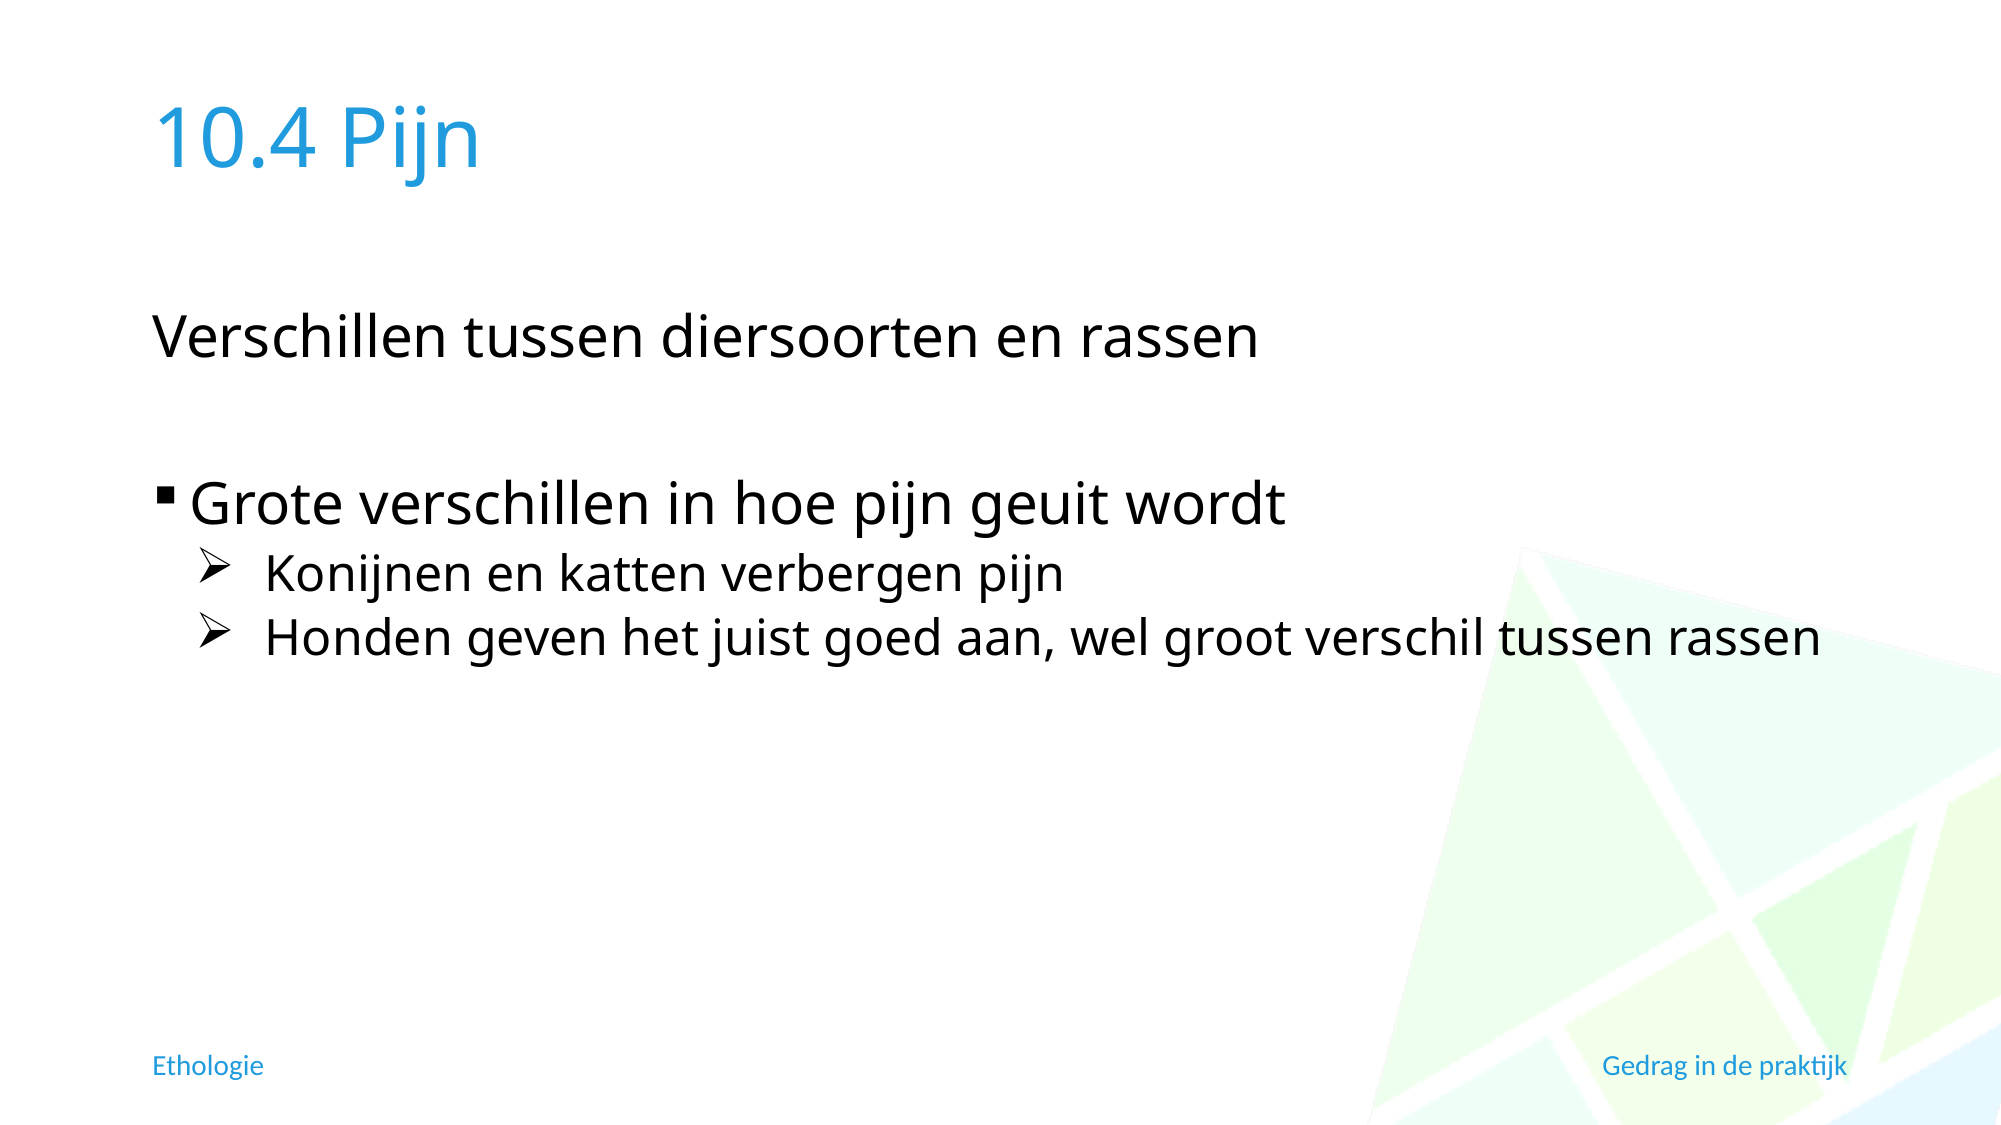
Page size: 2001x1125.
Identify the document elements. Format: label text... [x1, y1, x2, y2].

list Gedrag in de praktijk [1412, 1042, 1863, 1103]
list Ethologie [137, 1042, 588, 1103]
title 10.4 Pijn [137, 59, 1863, 222]
list Verschillen tussen diersoorten en rassen Grote verschillen in hoe pijn geuit wordt Konijnen en katten verbergen pijn Honden geven het juist goed aan, wel groot verschil tussen rassen [137, 299, 1863, 1014]
